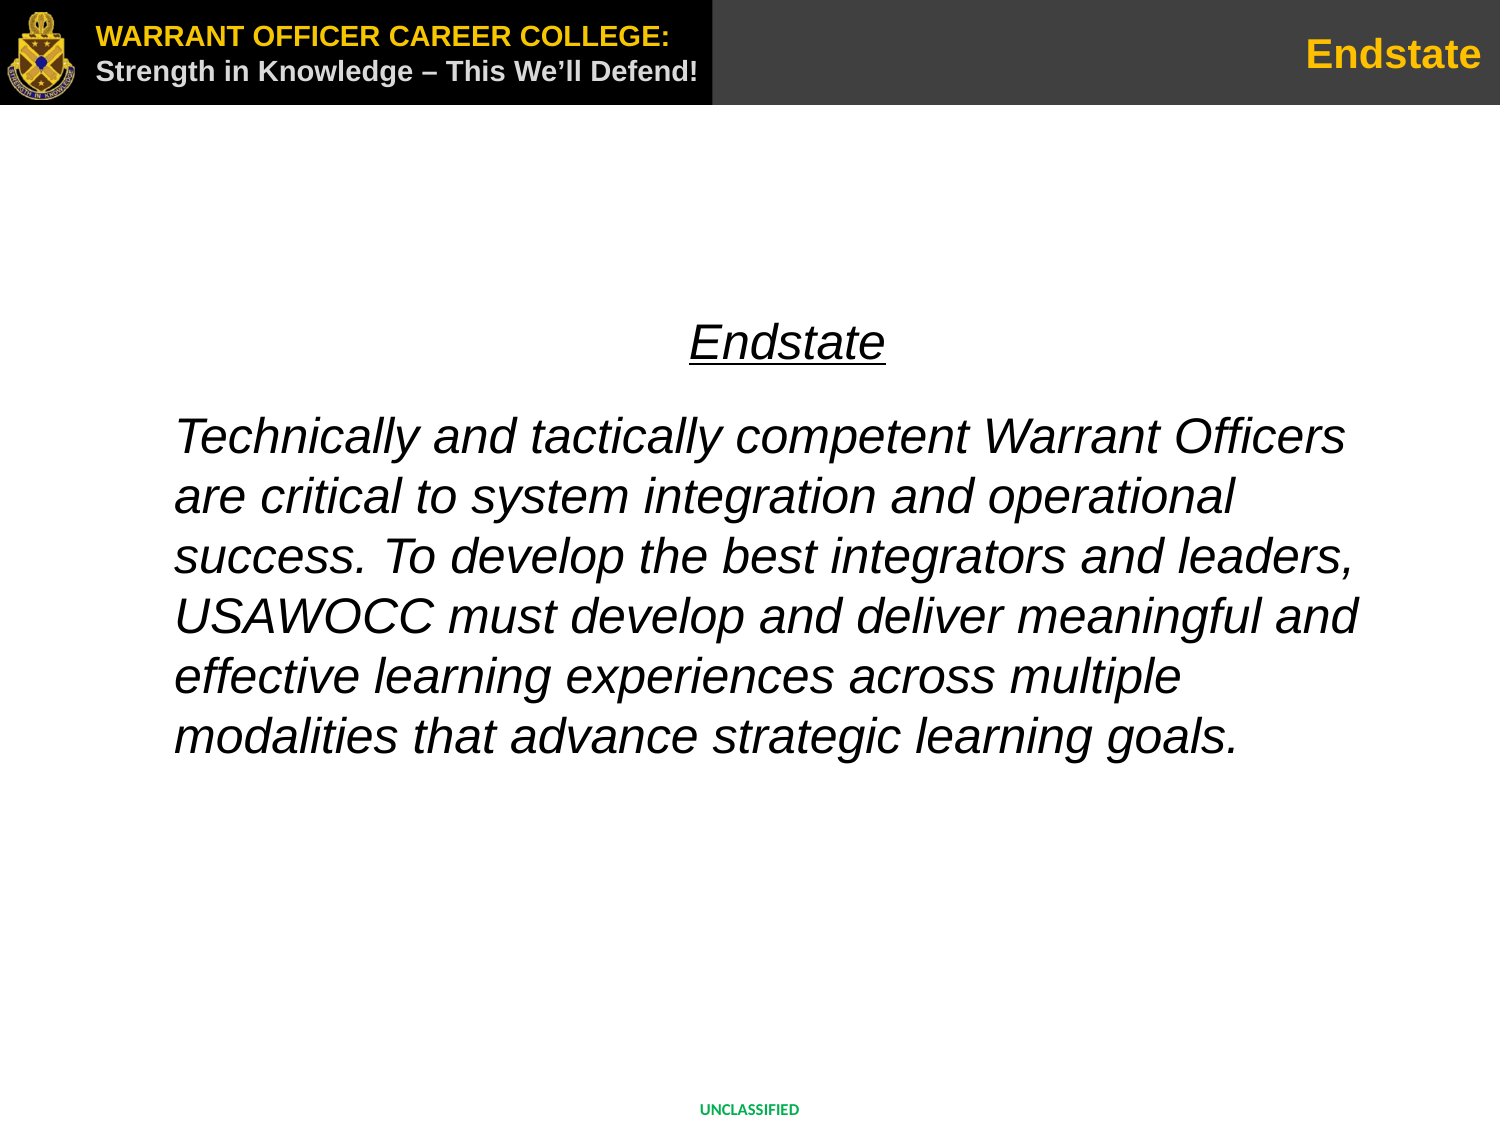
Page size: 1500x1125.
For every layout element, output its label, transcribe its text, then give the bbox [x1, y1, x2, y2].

title Endstate [736, 1, 1498, 102]
picture [7, 12, 75, 100]
text_box Endstate Technically and tactically competent Warrant Officers are critical to system integration and operational success. To develop the best integrators and leaders, USAWOCC must develop and deliver meaningful and effective learning experiences across multiple modalities that advance strategic learning goals. [159, 302, 1416, 924]
